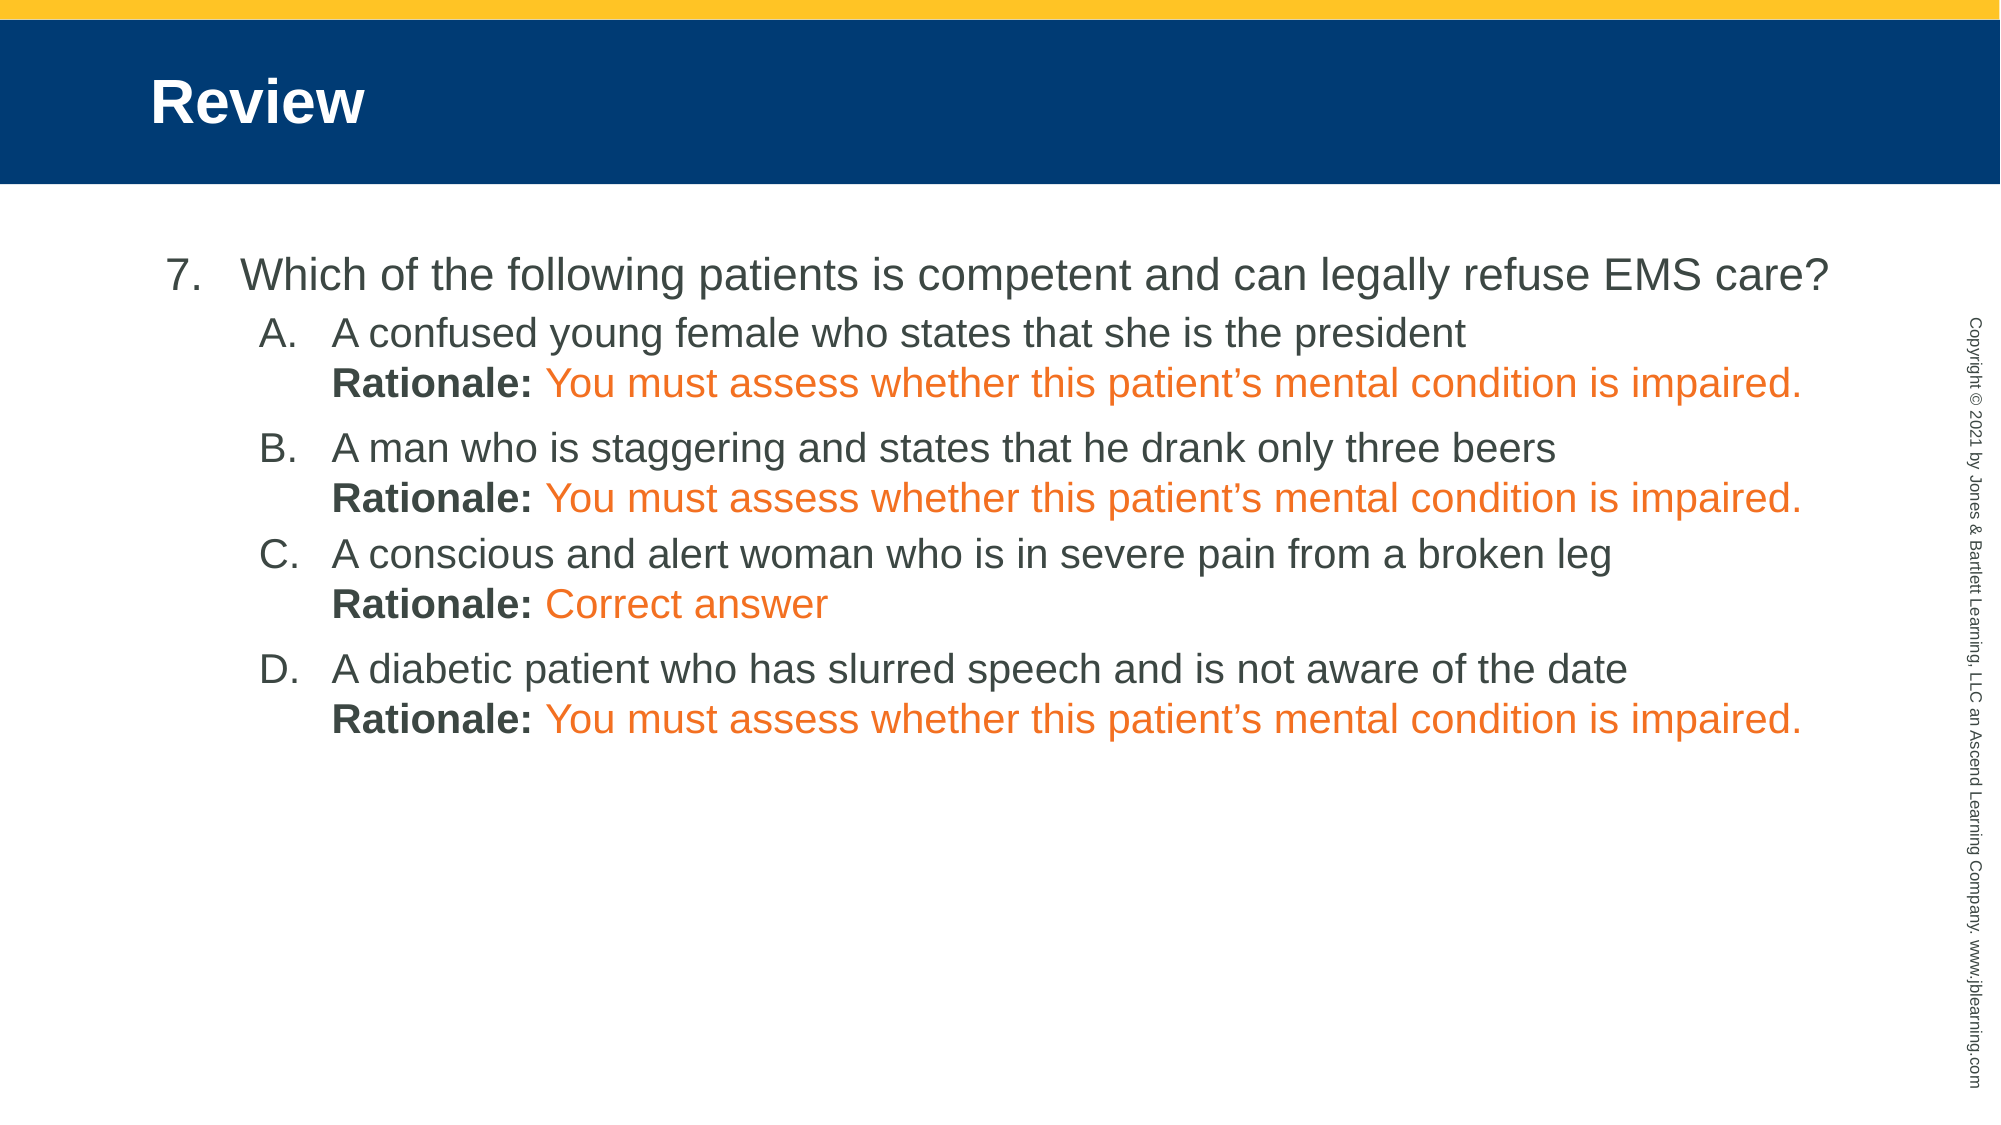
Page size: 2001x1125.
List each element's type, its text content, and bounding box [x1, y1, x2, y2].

list Which of the following patients is competent and can legally refuse EMS care? A confused young female who states that she is the president Rationale: You must assess whether this patient’s mental condition is impaired. A man who is staggering and states that he drank only three beers Rationale: You must assess whether this patient’s mental condition is impaired. A conscious and alert woman who is in severe pain from a broken leg Rationale: Correct answer A diabetic patient who has slurred speech and is not aware of the date Rationale: You must assess whether this patient’s mental condition is impaired. [150, 237, 1850, 1025]
title Review [0, 19, 2000, 185]
